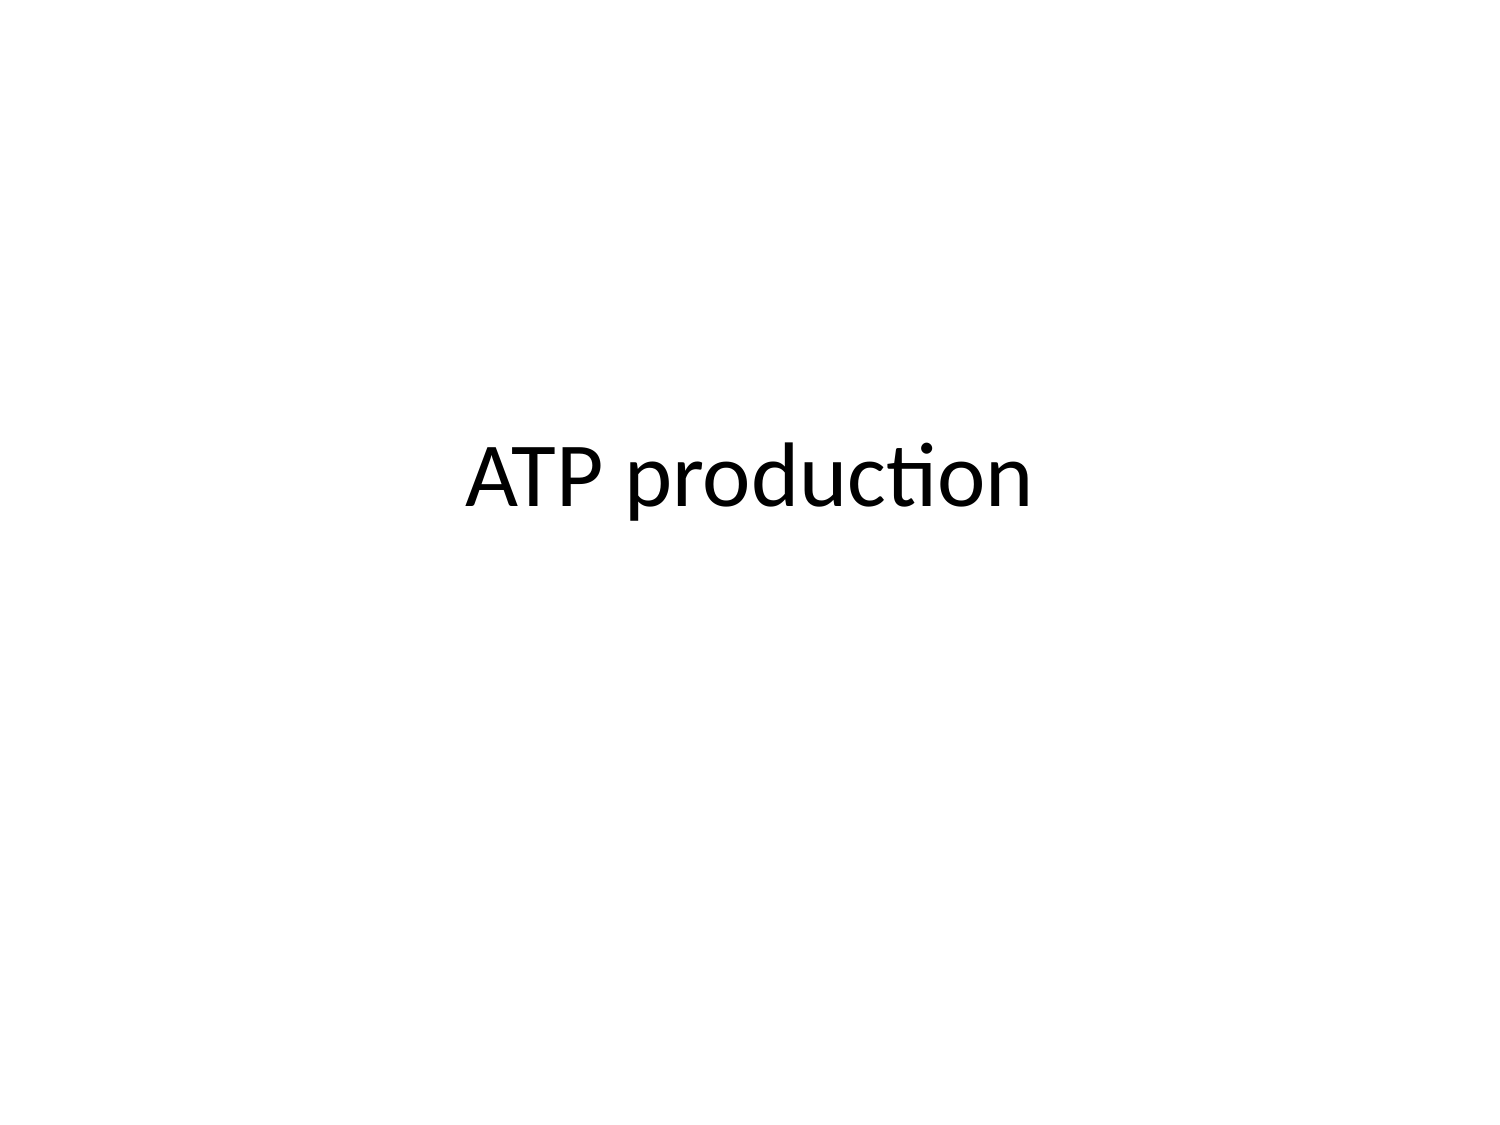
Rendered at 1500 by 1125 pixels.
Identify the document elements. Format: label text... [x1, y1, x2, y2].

title ATP production [112, 349, 1388, 591]
